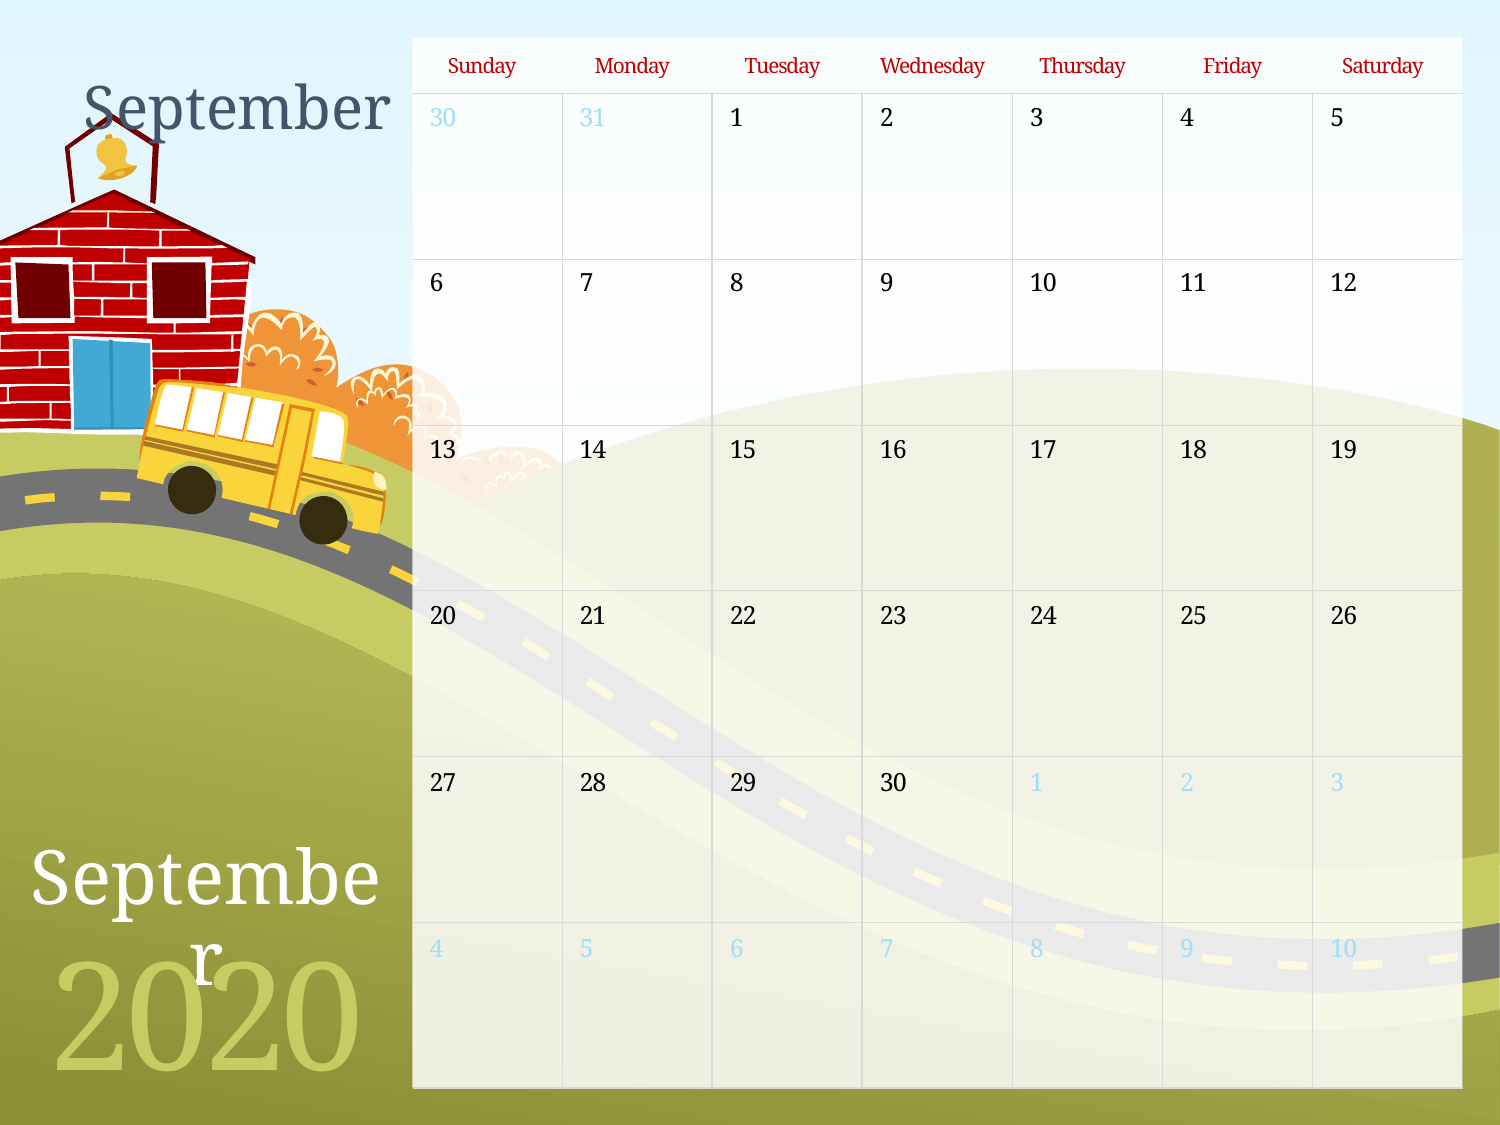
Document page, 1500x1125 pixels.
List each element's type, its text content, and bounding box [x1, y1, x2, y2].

title September [68, 70, 1450, 150]
